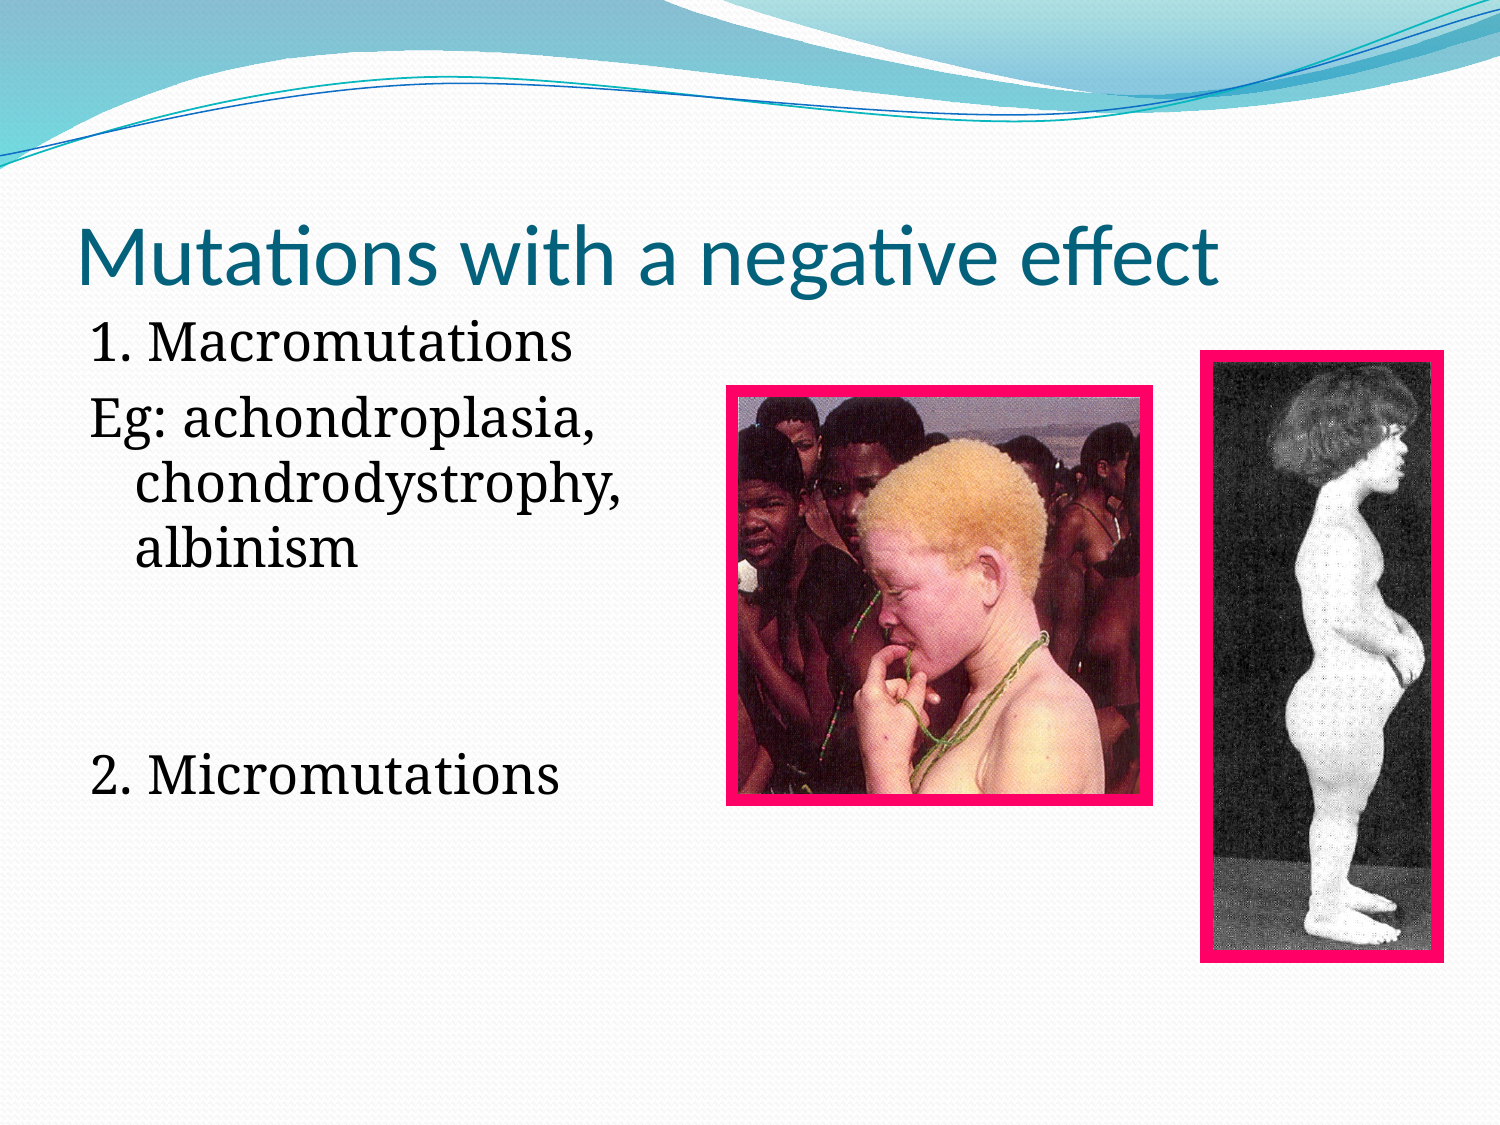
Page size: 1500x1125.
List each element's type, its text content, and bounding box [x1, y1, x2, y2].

picture [1212, 362, 1432, 951]
list 1. Macromutations Eg: achondroplasia, chondrodystrophy, albinism 2. Micromutations [75, 299, 713, 1043]
picture [738, 396, 1141, 795]
title Mutations with a negative effect [75, 115, 1425, 303]
